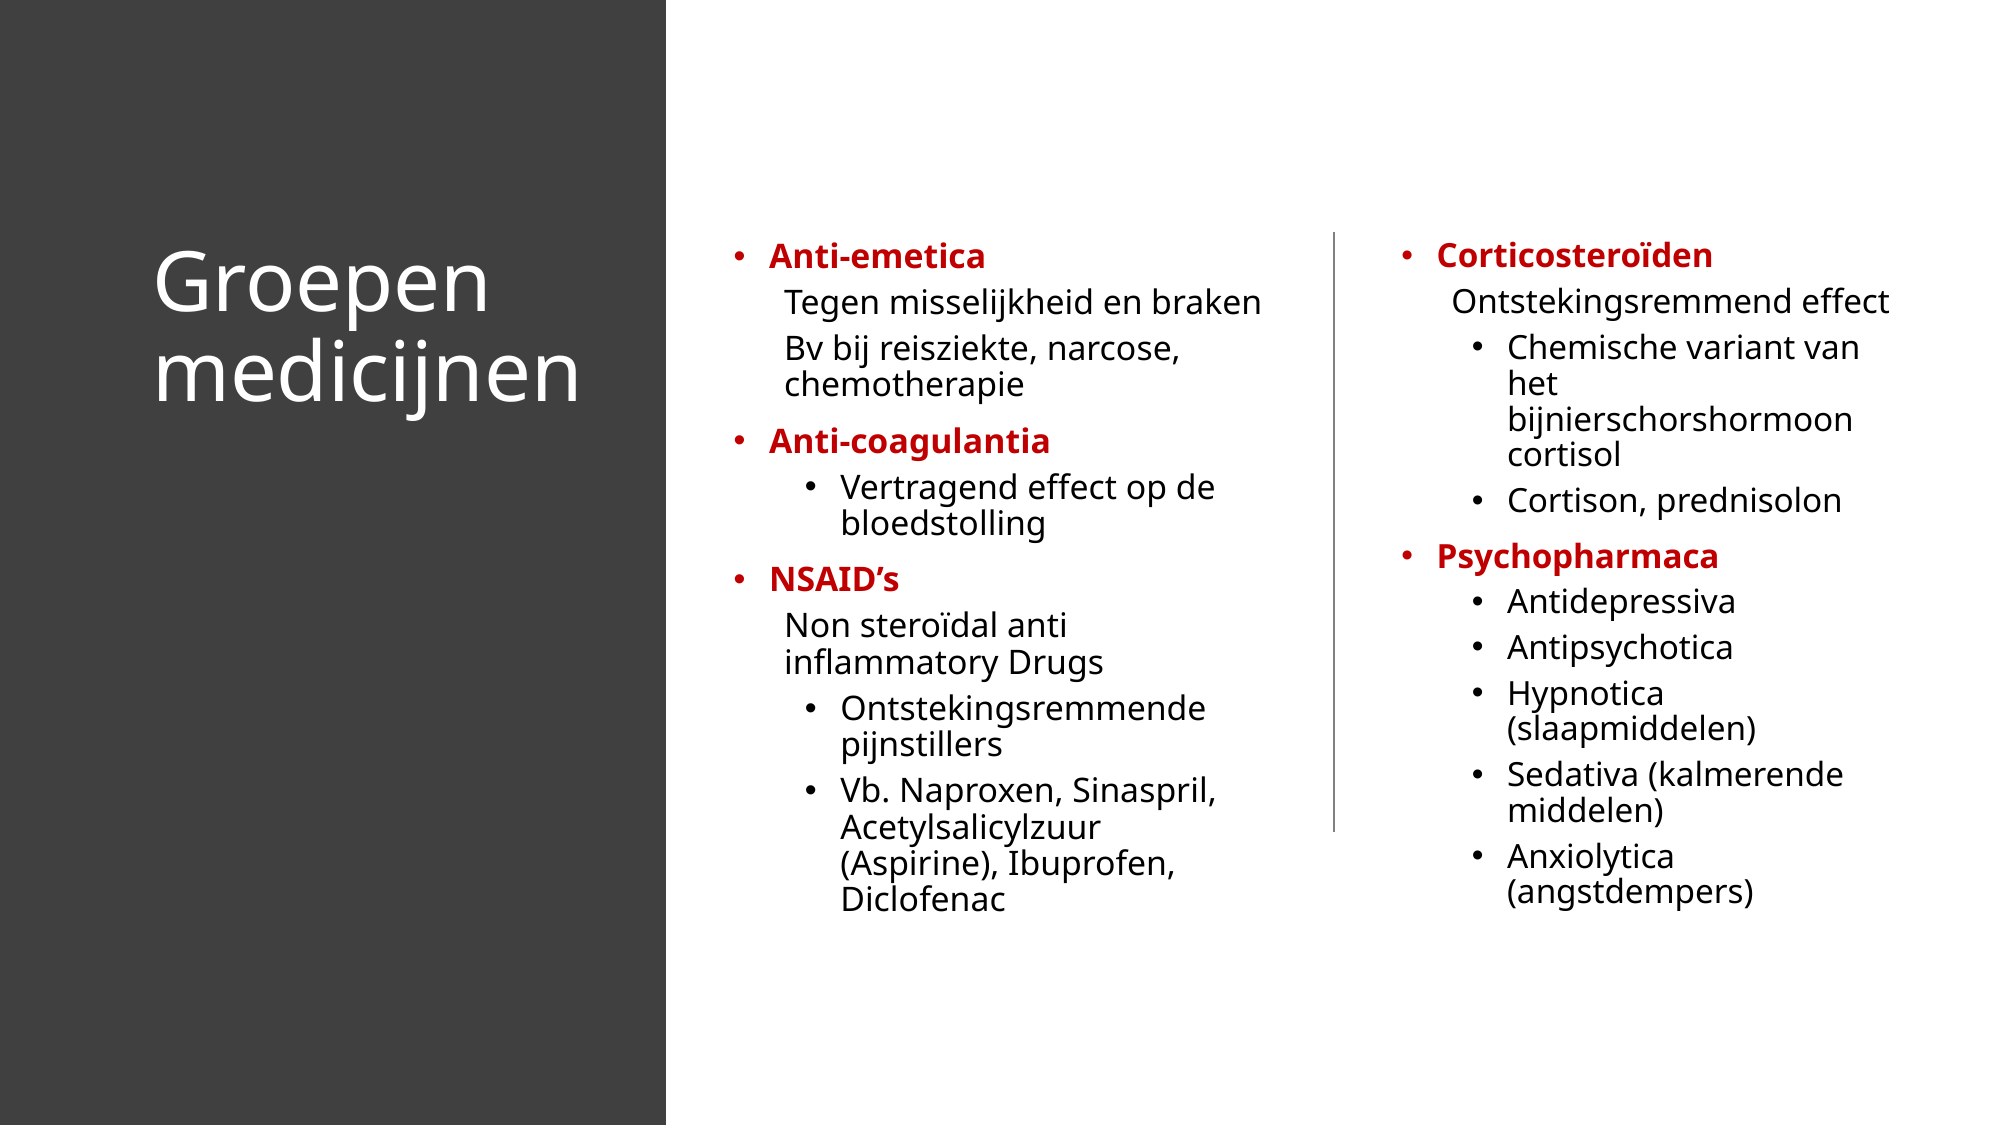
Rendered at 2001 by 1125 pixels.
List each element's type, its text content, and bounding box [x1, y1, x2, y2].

title Groepen medicijnen [137, 231, 613, 948]
list Corticosteroïden Ontstekingsremmend effect Chemische variant van het bijnierschorshormoon cortisol Cortison, prednisolon Psychopharmaca Antidepressiva Antipsychotica Hypnotica (slaapmiddelen) Sedativa (kalmerende middelen) Anxiolytica (angstdempers) [1386, 231, 1911, 948]
text_box [0, 0, 667, 1125]
list Anti-emetica Tegen misselijkheid en braken Bv bij reisziekte, narcose, chemotherapie Anti-coagulantia Vertragend effect op de bloedstolling NSAID’s Non steroïdal anti inflammatory Drugs Ontstekingsremmende pijnstillers Vb. Naproxen, Sinaspril, Acetylsalicylzuur (Aspirine), Ibuprofen, Diclofenac [718, 231, 1281, 948]
